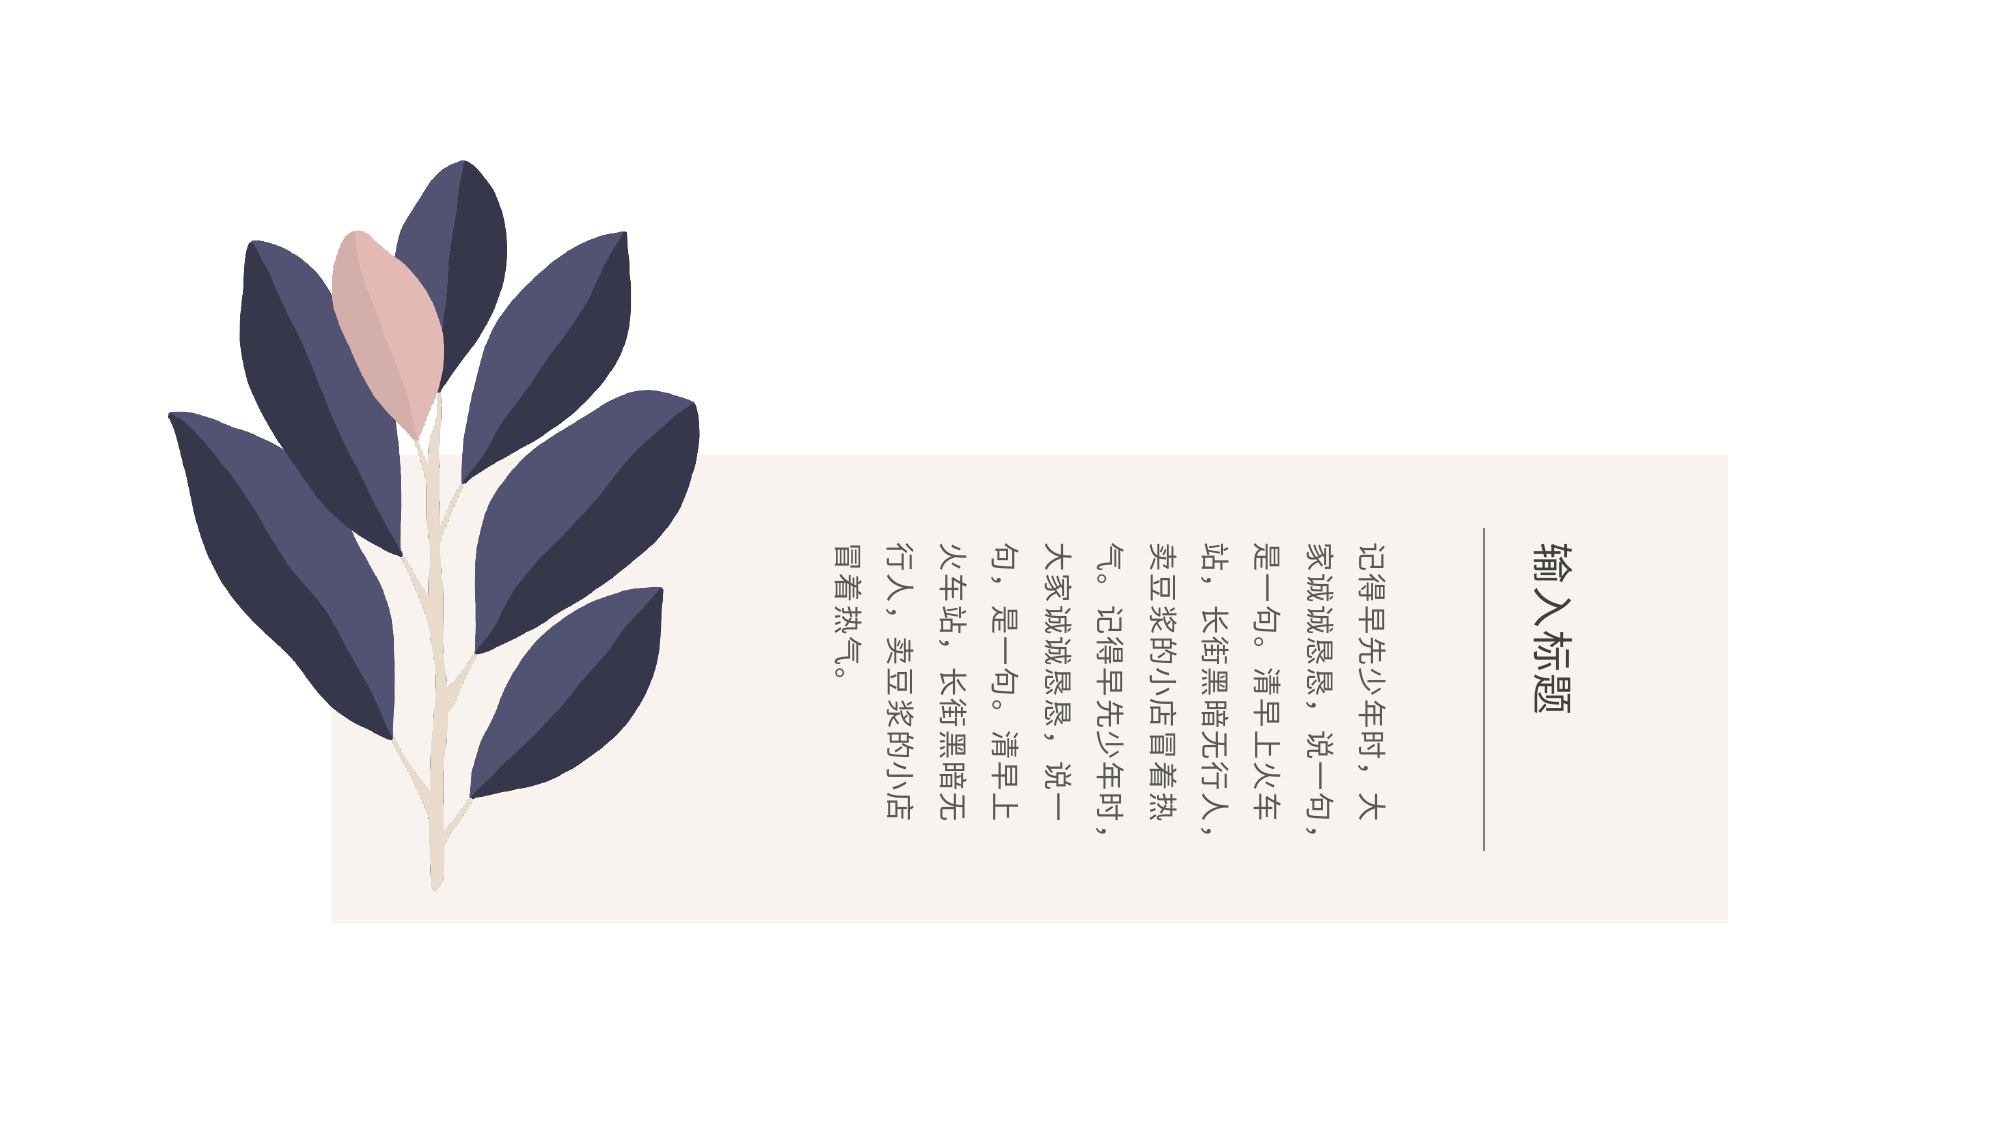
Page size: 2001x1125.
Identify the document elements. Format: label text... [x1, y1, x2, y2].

text_box 输入标题 [1505, 527, 1612, 820]
picture [142, 124, 735, 931]
text_box [735, 454, 1729, 924]
text_box 记得早先少年时，大家诚诚恳恳，说一句，是一句。清早上火车站，长街黑暗无行人，卖豆浆的小店冒着热气。记得早先少年时，大家诚诚恳恳，说一句，是一句。清早上火车站，长街黑暗无行人，卖豆浆的小店冒着热气。 [802, 527, 1416, 863]
